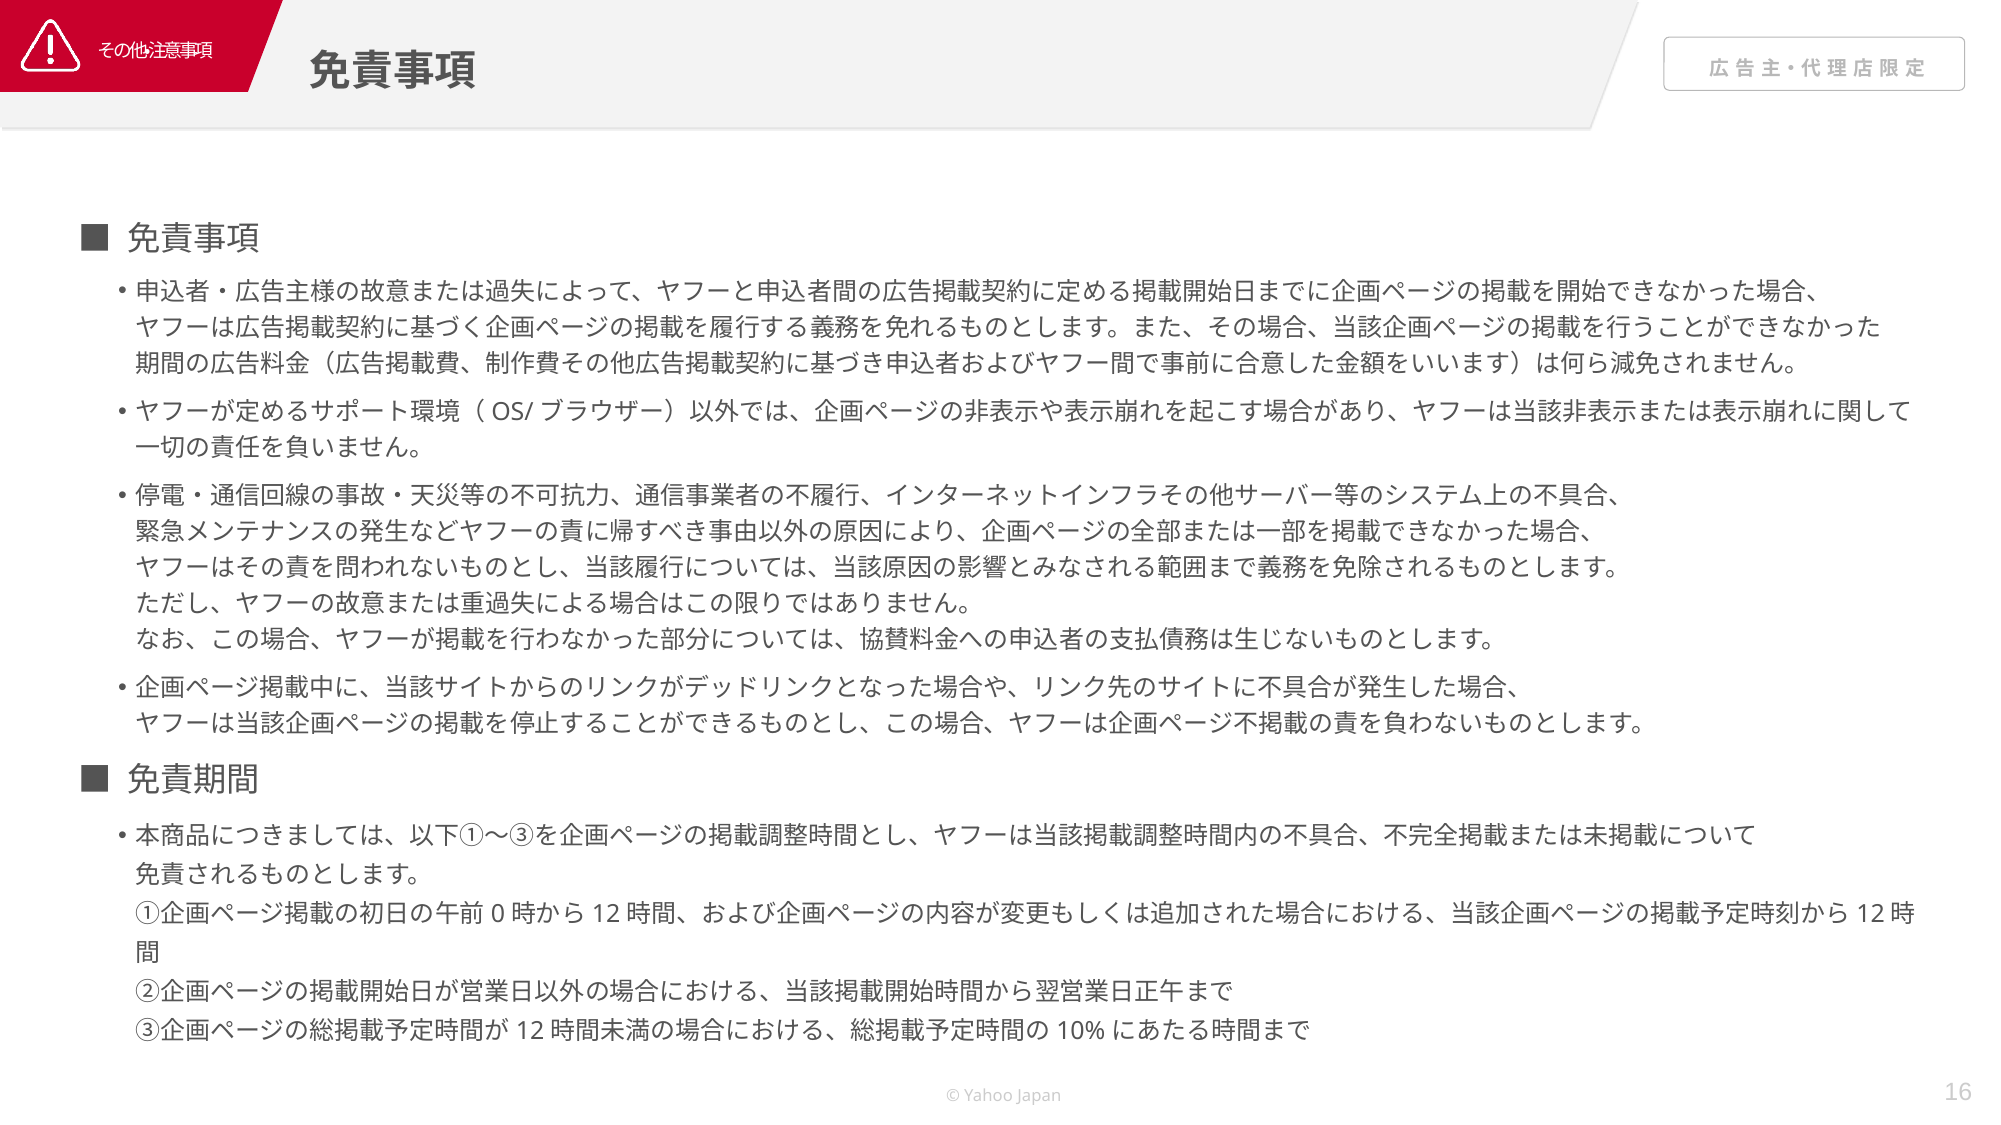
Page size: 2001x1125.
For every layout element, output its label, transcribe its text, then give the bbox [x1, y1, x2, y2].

picture [16, 12, 84, 80]
list 免責事項 [309, 41, 1645, 97]
text_box ■ 免責事項 申込者・広告主様の故意または過失によって、ヤフーと申込者間の広告掲載契約に定める掲載開始日までに企画ページの掲載を開始できなかった場合、 ヤフーは広告掲載契約に基づく企画ページの掲載を履行する義務を免れるものとします。また、その場合、当該企画ページの掲載を行うことができなかった 期間の広告料金（広告掲載費、制作費その他広告掲載契約に基づき申込者およびヤフー間で事前に合意した金額をいいます）は何ら減免されません。 ヤフーが定めるサポート環境（OS/ブラウザー）以外では、企画ページの非表示や表示崩れを起こす場合があり、ヤフーは当該非表示または表示崩れに関して一切の責任を負いません。 停電・通信回線の事故・天災等の不可抗力、通信事業者の不履行、インターネットインフラその他サーバー等のシステム上の不具合、 緊急メンテナンスの発生などヤフーの責に帰すべき事由以外の原因により、企画ページの全部または一部を掲載できなかった場合、 ヤフーはその責を問われないものとし、当該履行については、当該原因の影響とみなされる範囲まで義務を免除されるものとします。 ただし、ヤフーの故意または重過失による場合はこの限りではありません。 なお、この場合、ヤフーが掲載を行わなかった部分については、協賛料金への申込者の支払債務は生じないものとします。 企画ページ掲載中に、当該サイトからのリンクがデッドリンクとなった場合や、リンク先のサイトに不具合が発生した場合、 ヤフーは当該企画ページの掲載を停止することができるものとし、この場合、ヤフーは企画ページ不掲載の責を負わないものとします。 ■ 免責期間 本商品につきましては、以下①～③を企画ページの掲載調整時間とし、ヤフーは当該掲載調整時間内の不具合、不完全掲載または未掲載について 免責されるものとします。 ①企画ページ掲載の初日の午前0時から12時間、および企画ページの内容が変更もしくは追加された場合における、当該企画ページの掲載予定時刻から12時間 ②企画ページの掲載開始日が営業日以外の場合における、当該掲載開始時間から翌営業日正午まで ③企画ページの総掲載予定時間が12時間未満の場合における、総掲載予定時間の10%にあたる時間まで [78, 208, 1922, 1045]
list その他・注意事項 [97, 13, 240, 81]
